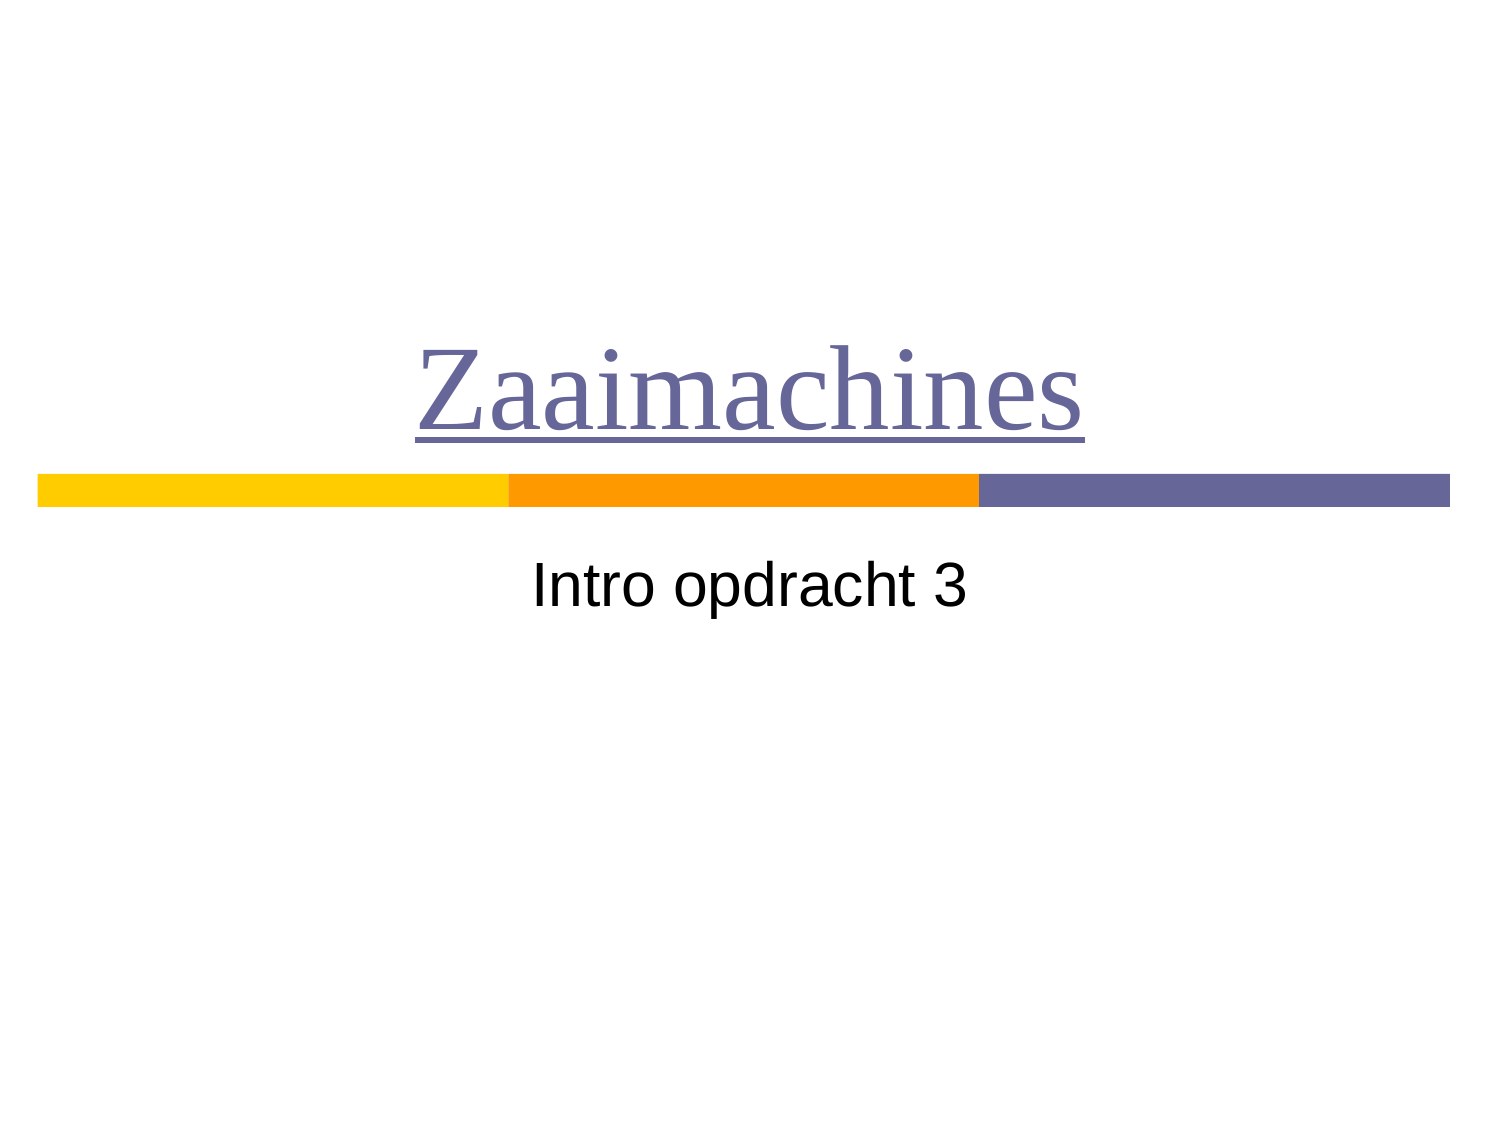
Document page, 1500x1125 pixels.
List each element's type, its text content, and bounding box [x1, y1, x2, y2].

title Zaaimachines [112, 112, 1388, 462]
subtitle Intro opdracht 3 [225, 536, 1275, 899]
